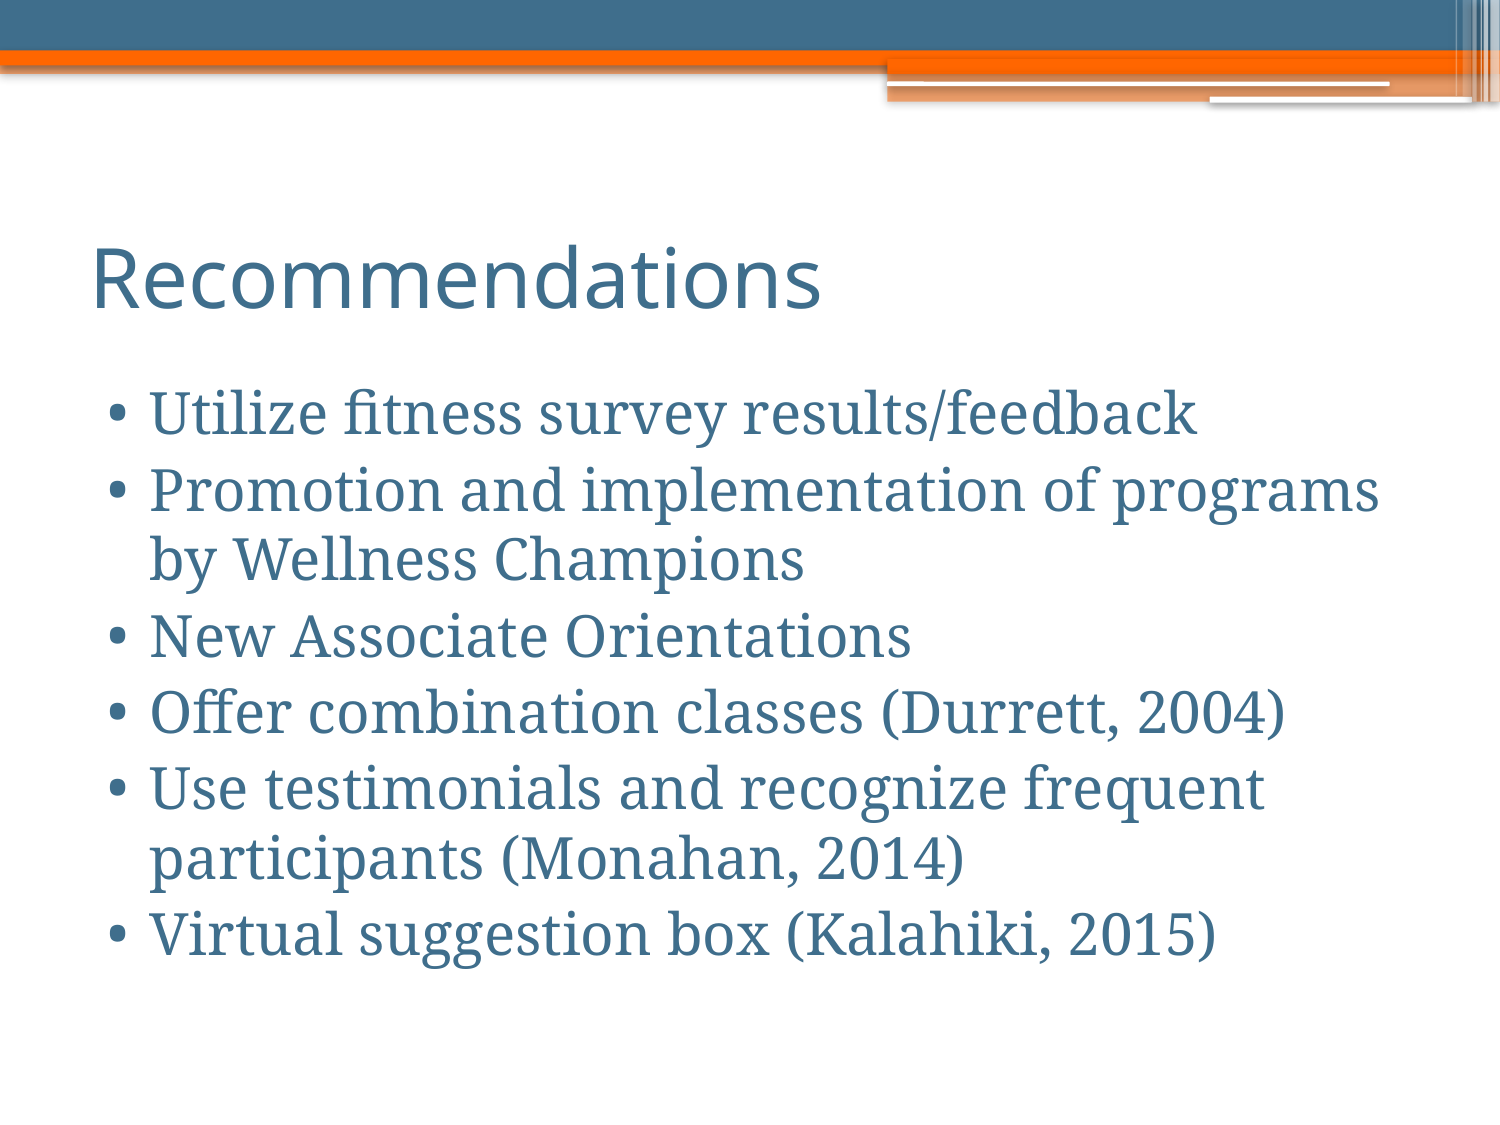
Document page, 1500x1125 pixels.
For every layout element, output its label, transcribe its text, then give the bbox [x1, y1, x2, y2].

list Utilize fitness survey results/feedback Promotion and implementation of programs by Wellness Champions New Associate Orientations Offer combination classes (Durrett, 2004) Use testimonials and recognize frequent participants (Monahan, 2014) Virtual suggestion box (Kalahiki, 2015) [75, 368, 1425, 1079]
title Recommendations [75, 187, 1425, 363]
